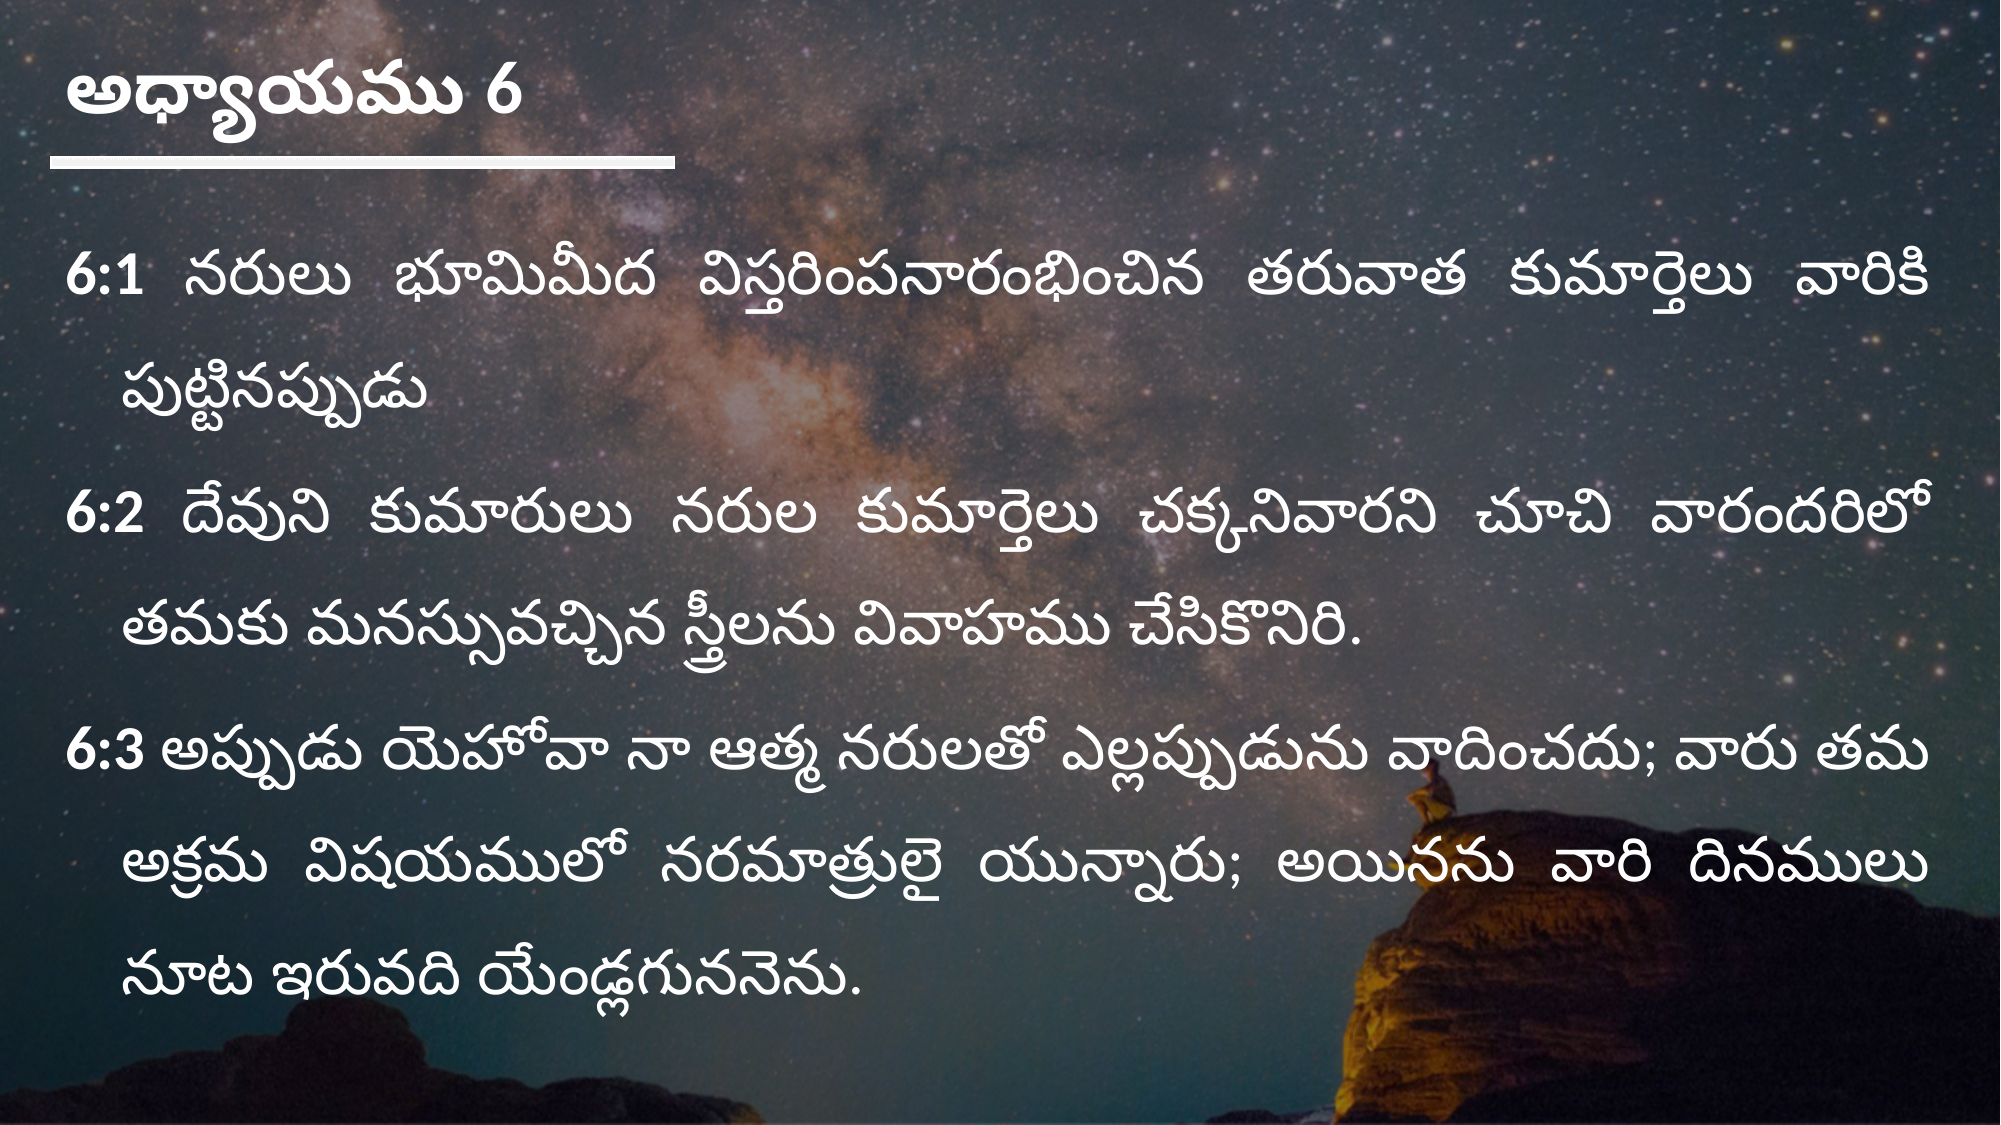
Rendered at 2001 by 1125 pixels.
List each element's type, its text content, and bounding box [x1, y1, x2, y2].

picture [0, 0, 2000, 1125]
title అధ్యాయము 6 [50, 0, 1925, 167]
list 6:1 నరులు భూమిమీద విస్తరింపనారంభించిన తరువాత కుమార్తెలు వారికి పుట్టినప్పుడు 6:2 దేవుని కుమారులు నరుల కుమార్తెలు చక్కనివారని చూచి వారందరిలో తమకు మనస్సువచ్చిన స్త్రీలను వివాహము చేసికొనిరి. 6:3 అప్పుడు యెహోవా నా ఆత్మ నరులతో ఎల్లప్పుడును వాదించదు; వారు తమ అక్రమ విషయములో నరమాత్రులై యున్నారు; అయినను వారి దినములు నూట ఇరువది యేండ్లగుననెను. [50, 187, 1946, 1063]
